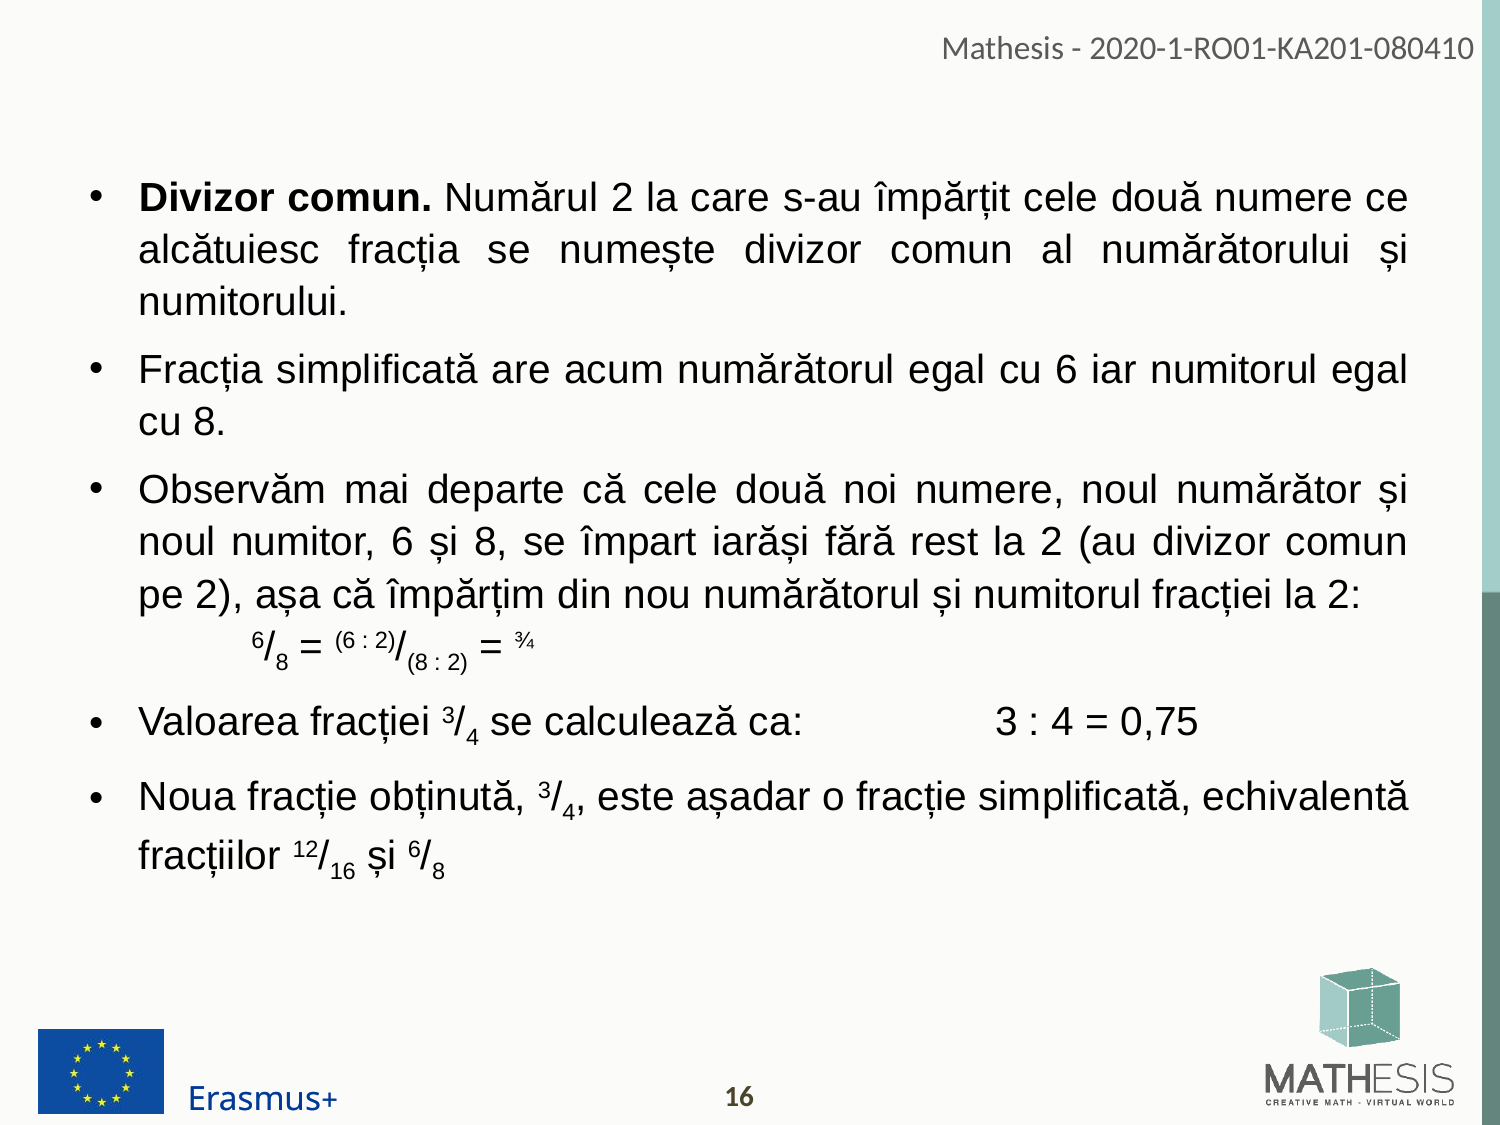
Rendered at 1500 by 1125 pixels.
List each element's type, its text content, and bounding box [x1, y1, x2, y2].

list Divizor comun. Numărul 2 la care s-au împărțit cele două numere ce alcătuiesc fracția se numește divizor comun al numărătorului și numitorului. Fracția simplificată are acum numărătorul egal cu 6 iar numitorul egal cu 8. Observăm mai departe că cele două noi numere, noul numărător și noul numitor, 6 și 8, se împart iarăși fără rest la 2 (au divizor comun pe 2), așa că împărțim din nou numărătorul și numitorul fracției la 2: 6/8 = (6 : 2)/(8 : 2) = ¾ Valoarea fracției 3/4 se calculează ca: 3 : 4 = 0,75 Noua fracție obținută, 3/4, este așadar o fracție simplificată, echivalentă fracțiilor 12/16 și 6/8 [75, 160, 1425, 903]
picture [38, 1029, 164, 1114]
